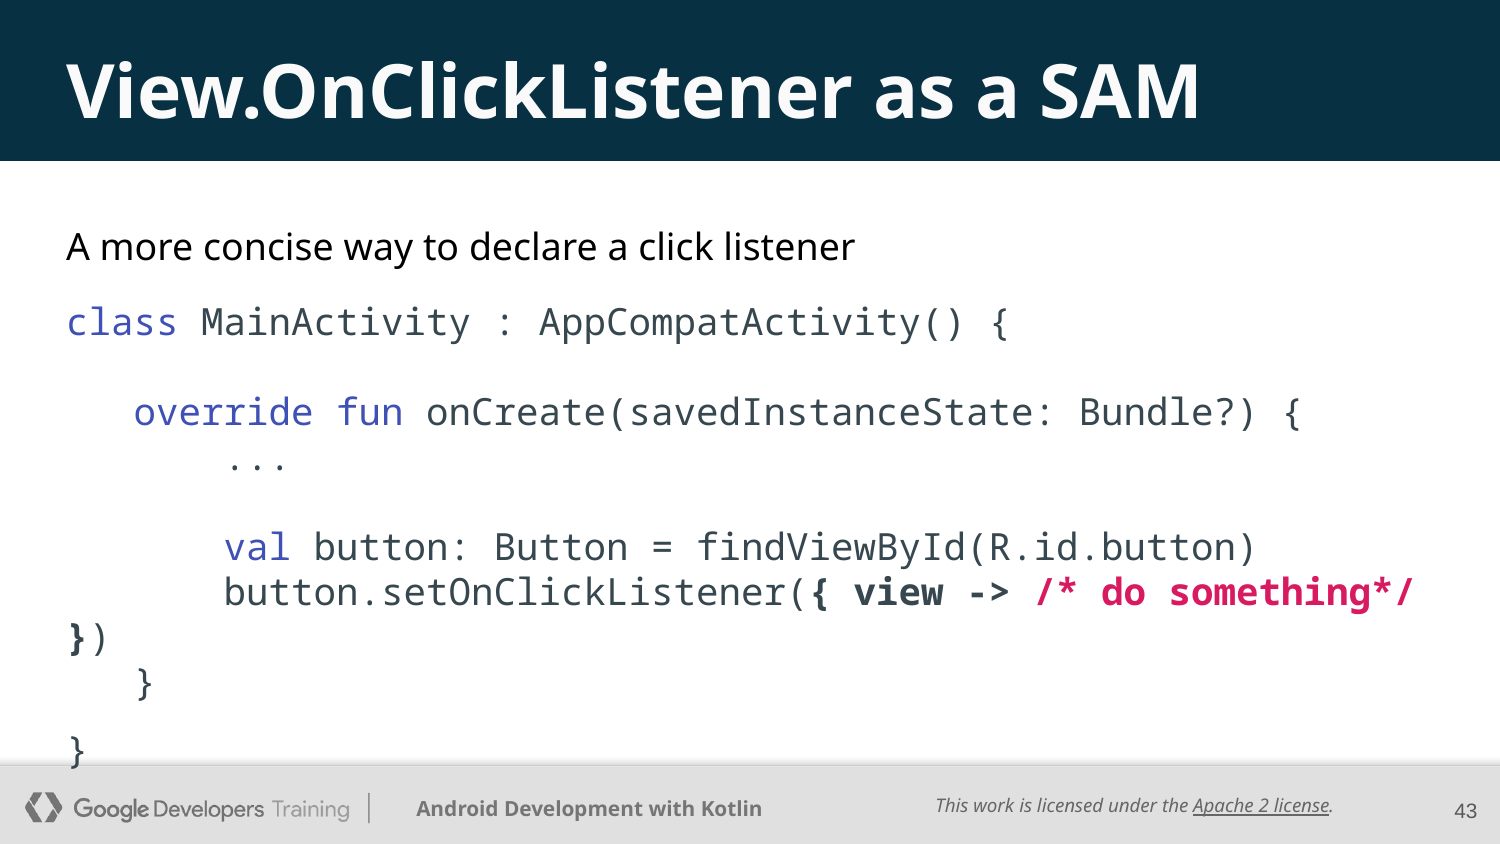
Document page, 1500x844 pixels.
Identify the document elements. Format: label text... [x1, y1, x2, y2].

title View.OnClickListener as a SAM [51, 28, 1449, 122]
slide_number ‹#› [1402, 777, 1493, 842]
list A more concise way to declare a click listener [51, 201, 1449, 267]
text_box class MainActivity : AppCompatActivity() { override fun onCreate(savedInstanceState: Bundle?) { ... val button: Button = findViewById(R.id.button) button.setOnClickListener({ view -> /* do something*/ }) } } [51, 283, 1445, 631]
picture [0, 161, 1500, 844]
